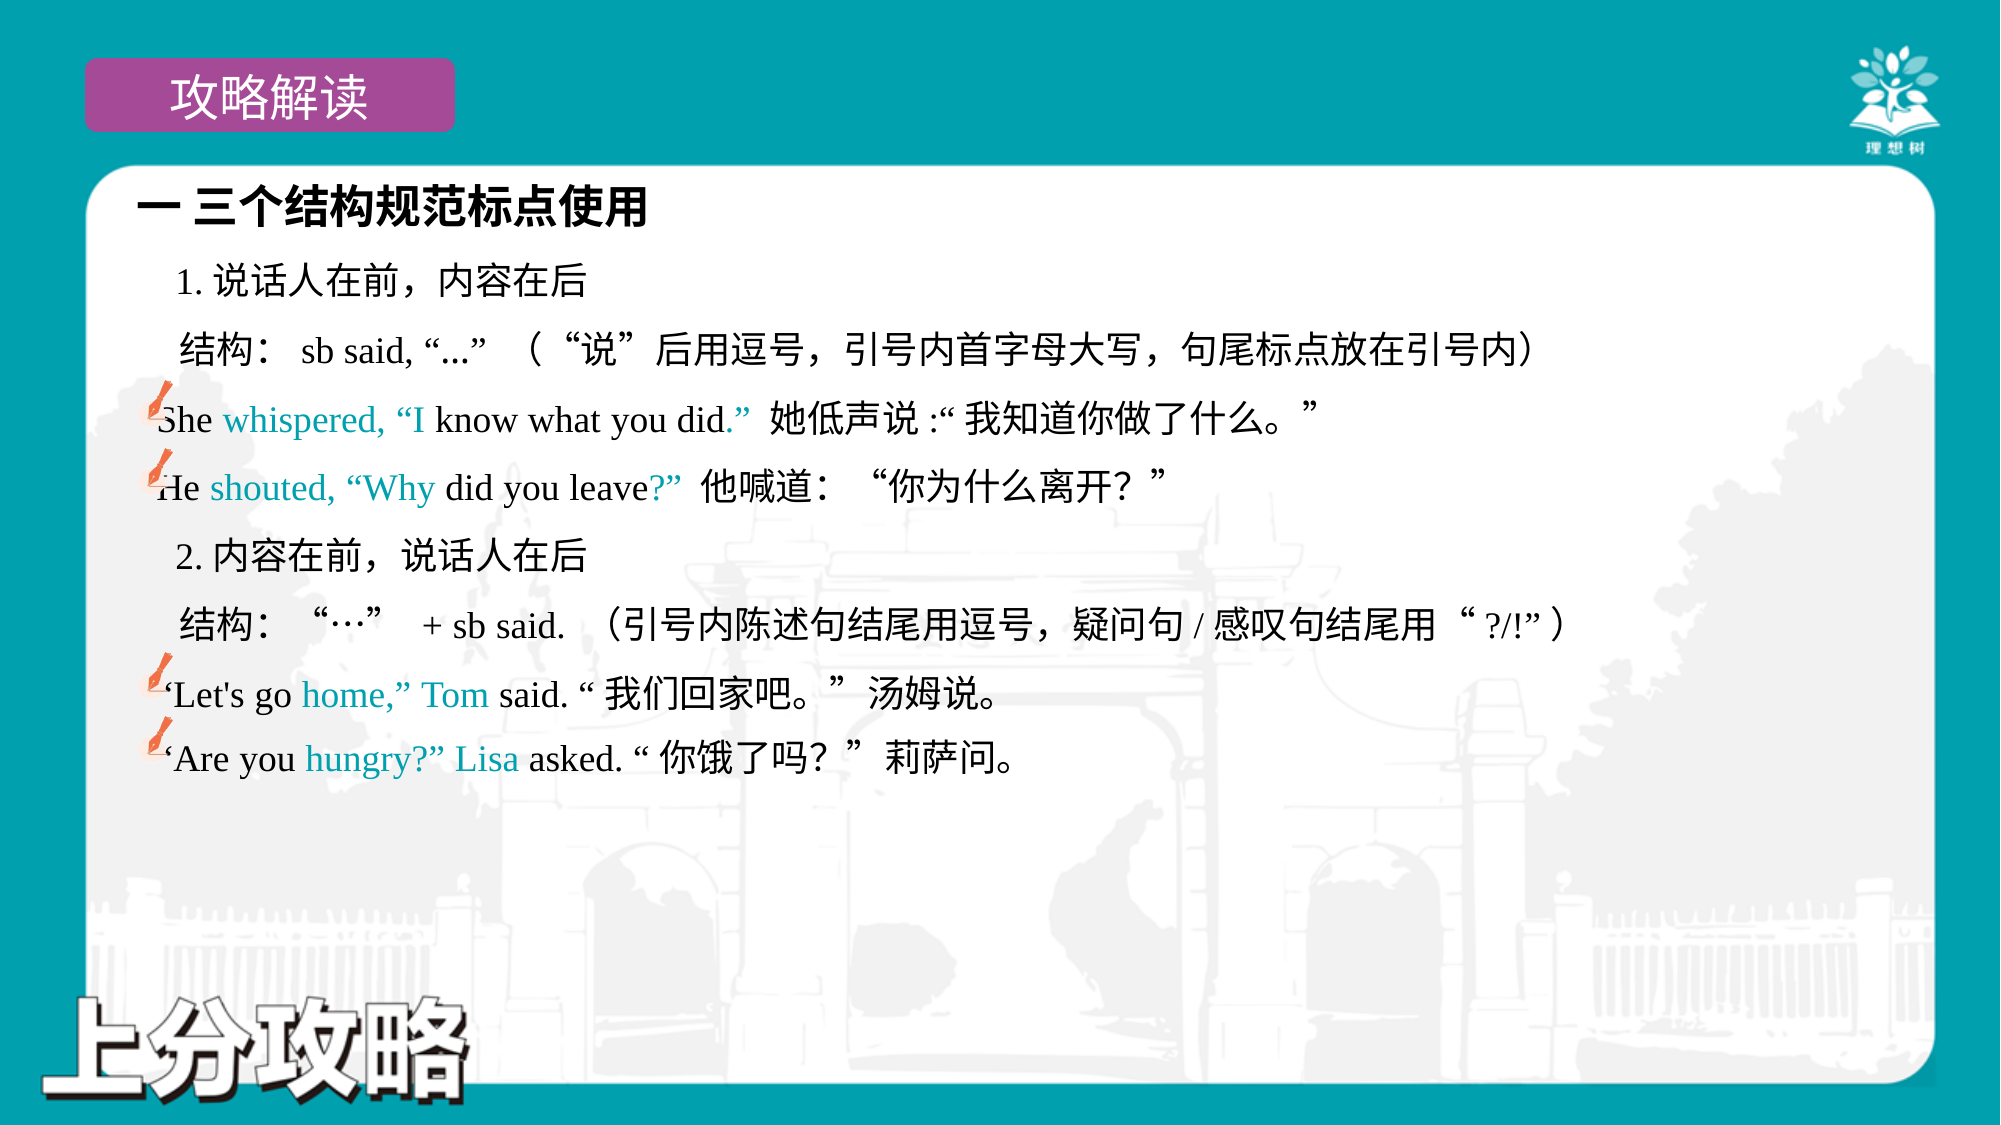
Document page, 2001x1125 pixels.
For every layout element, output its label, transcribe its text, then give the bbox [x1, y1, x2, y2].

picture [0, 0, 2000, 1125]
text_box 一 三个结构规范标点使用 [136, 176, 1865, 232]
text_box 1.说话人在前，内容在后 结构：sb said, “…” （“说”后用逗号，引号内首字母大写，句尾标点放在引号内） She whispered, “I know what you did.” 她低声说:“我知道你做了什么。” He shouted, “Why did you leave?” 他喊道：“你为什么离开？” 2.内容在前，说话人在后 结构：“…” + sb said. （引号内陈述句结尾用逗号，疑问句/感叹句结尾用“?/!”） “Let's go home,” Tom said. “我们回家吧。”汤姆说。 “Are you hungry?” Lisa asked. “你饿了吗？”莉萨问。 [136, 233, 1865, 773]
